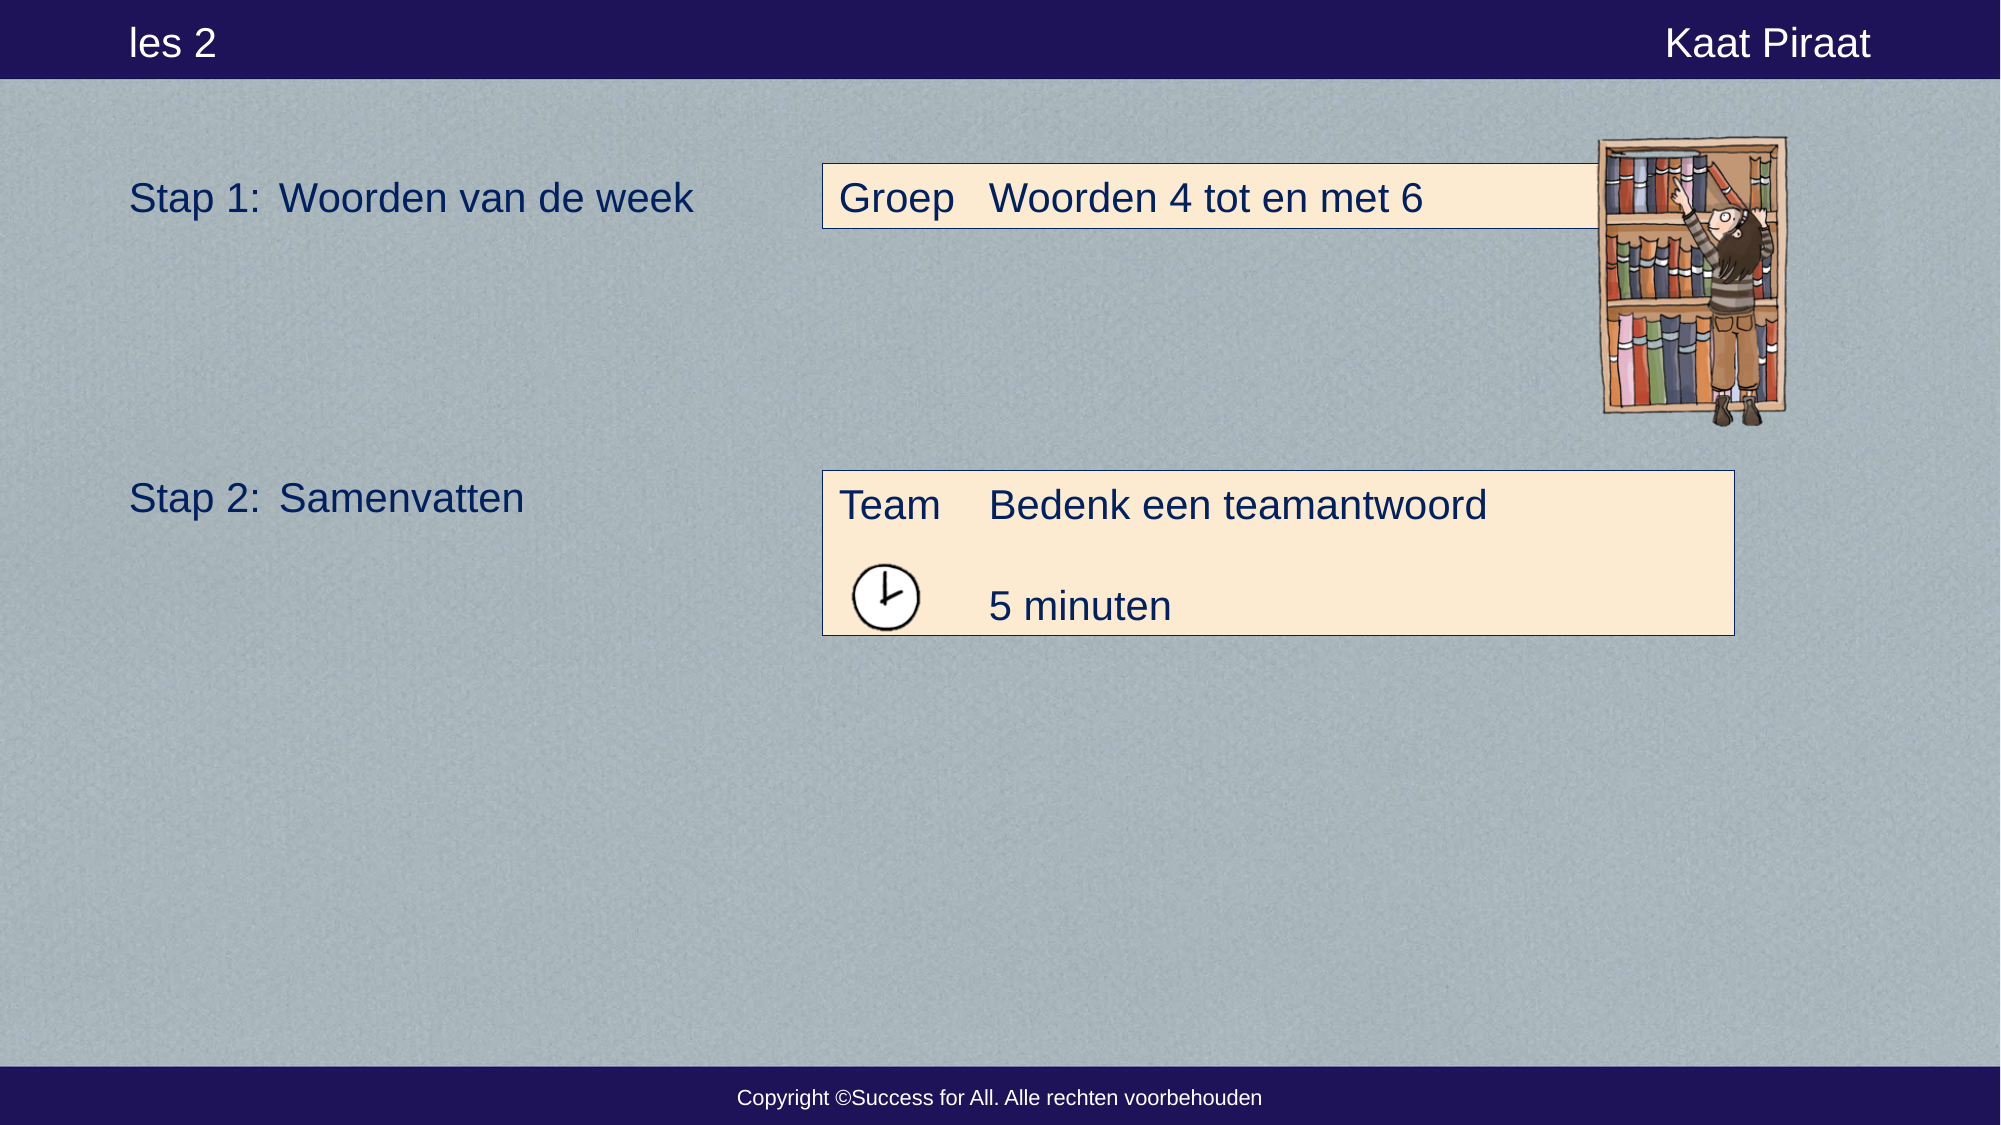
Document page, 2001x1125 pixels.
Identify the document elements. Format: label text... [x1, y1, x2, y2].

text_box Team Bedenk een teamantwoord 5 minuten [907, 470, 1735, 636]
text_box Stap 1: Woorden van de week Stap 2: Samenvatten [114, 163, 907, 879]
text_box Copyright ©Success for All. Alle rechten voorbehouden [0, 1076, 2000, 1125]
picture [0, 0, 2001, 1125]
text_box les 2 [114, 8, 354, 73]
text_box Kaat Piraat [999, 8, 1886, 73]
text_box Groep Woorden 4 tot en met 6 [822, 163, 1578, 229]
